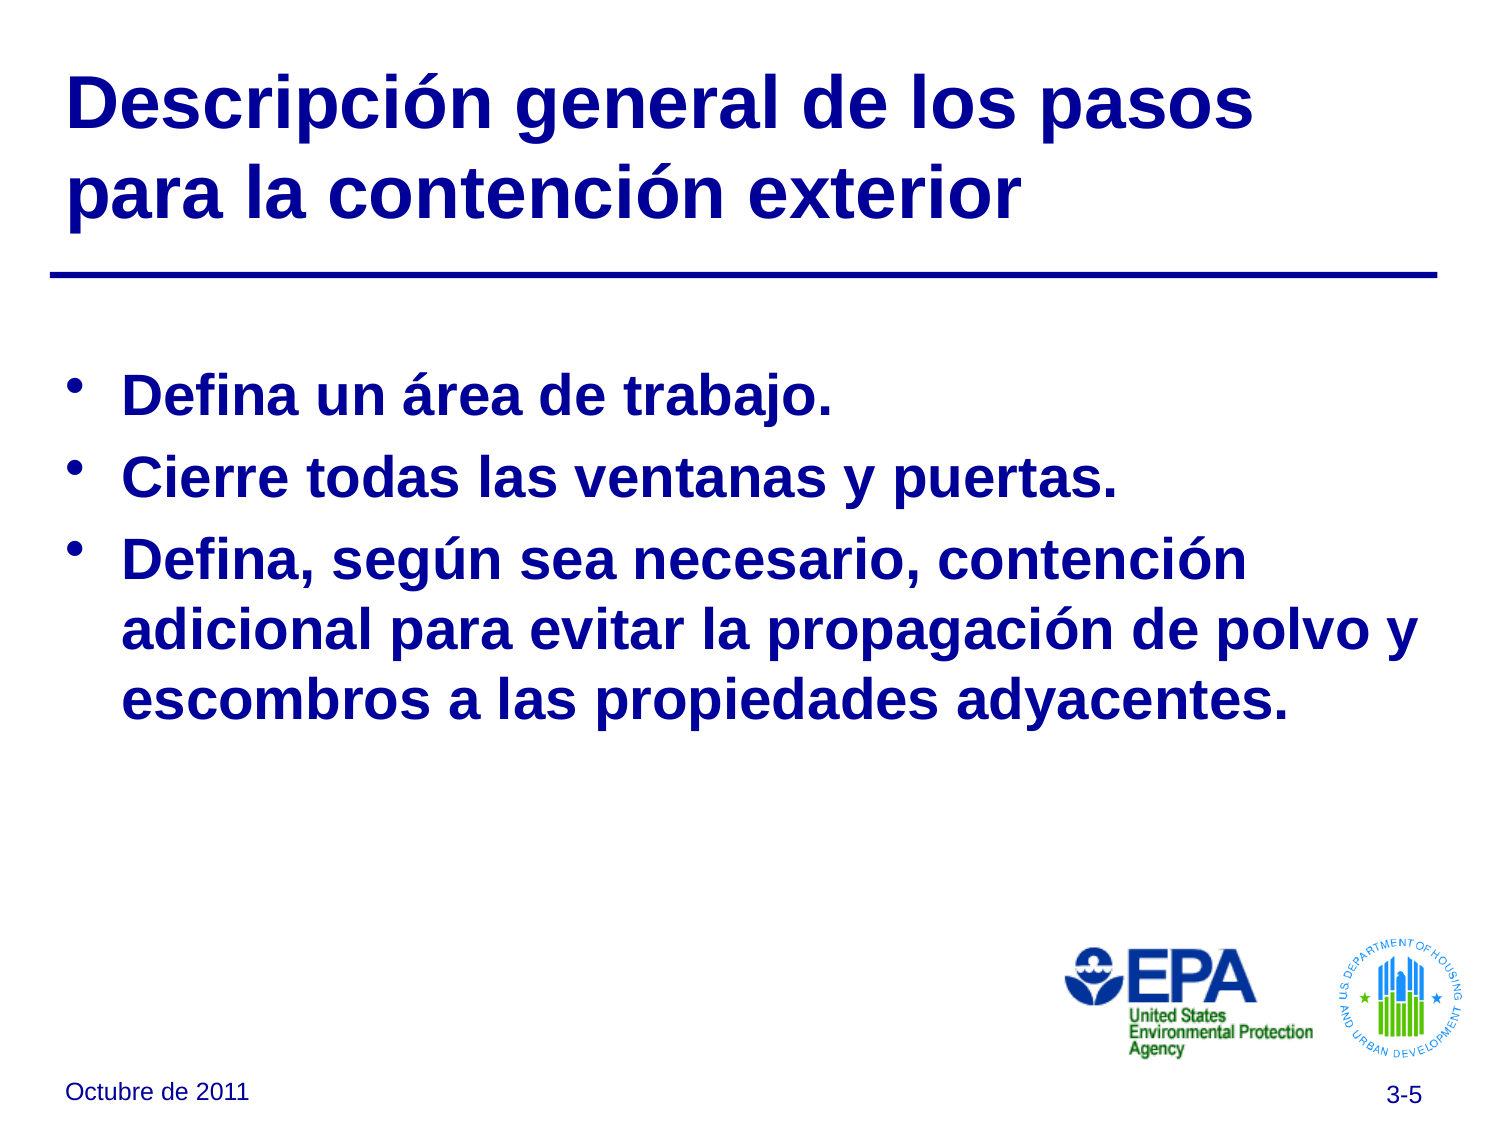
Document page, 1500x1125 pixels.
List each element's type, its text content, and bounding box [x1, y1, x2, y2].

slide_number 3-5 [1124, 1049, 1438, 1125]
picture [1337, 937, 1463, 1059]
slide_number Octubre de 2011 [49, 1049, 363, 1125]
title Descripción general de los pasos para la contención exterior [49, 61, 1426, 226]
picture [1062, 1026, 1319, 1064]
list Defina un área de trabajo. Cierre todas las ventanas y puertas. Defina, según sea necesario, contención adicional para evitar la propagación de polvo y escombros a las propiedades adyacentes. [49, 349, 1438, 1026]
